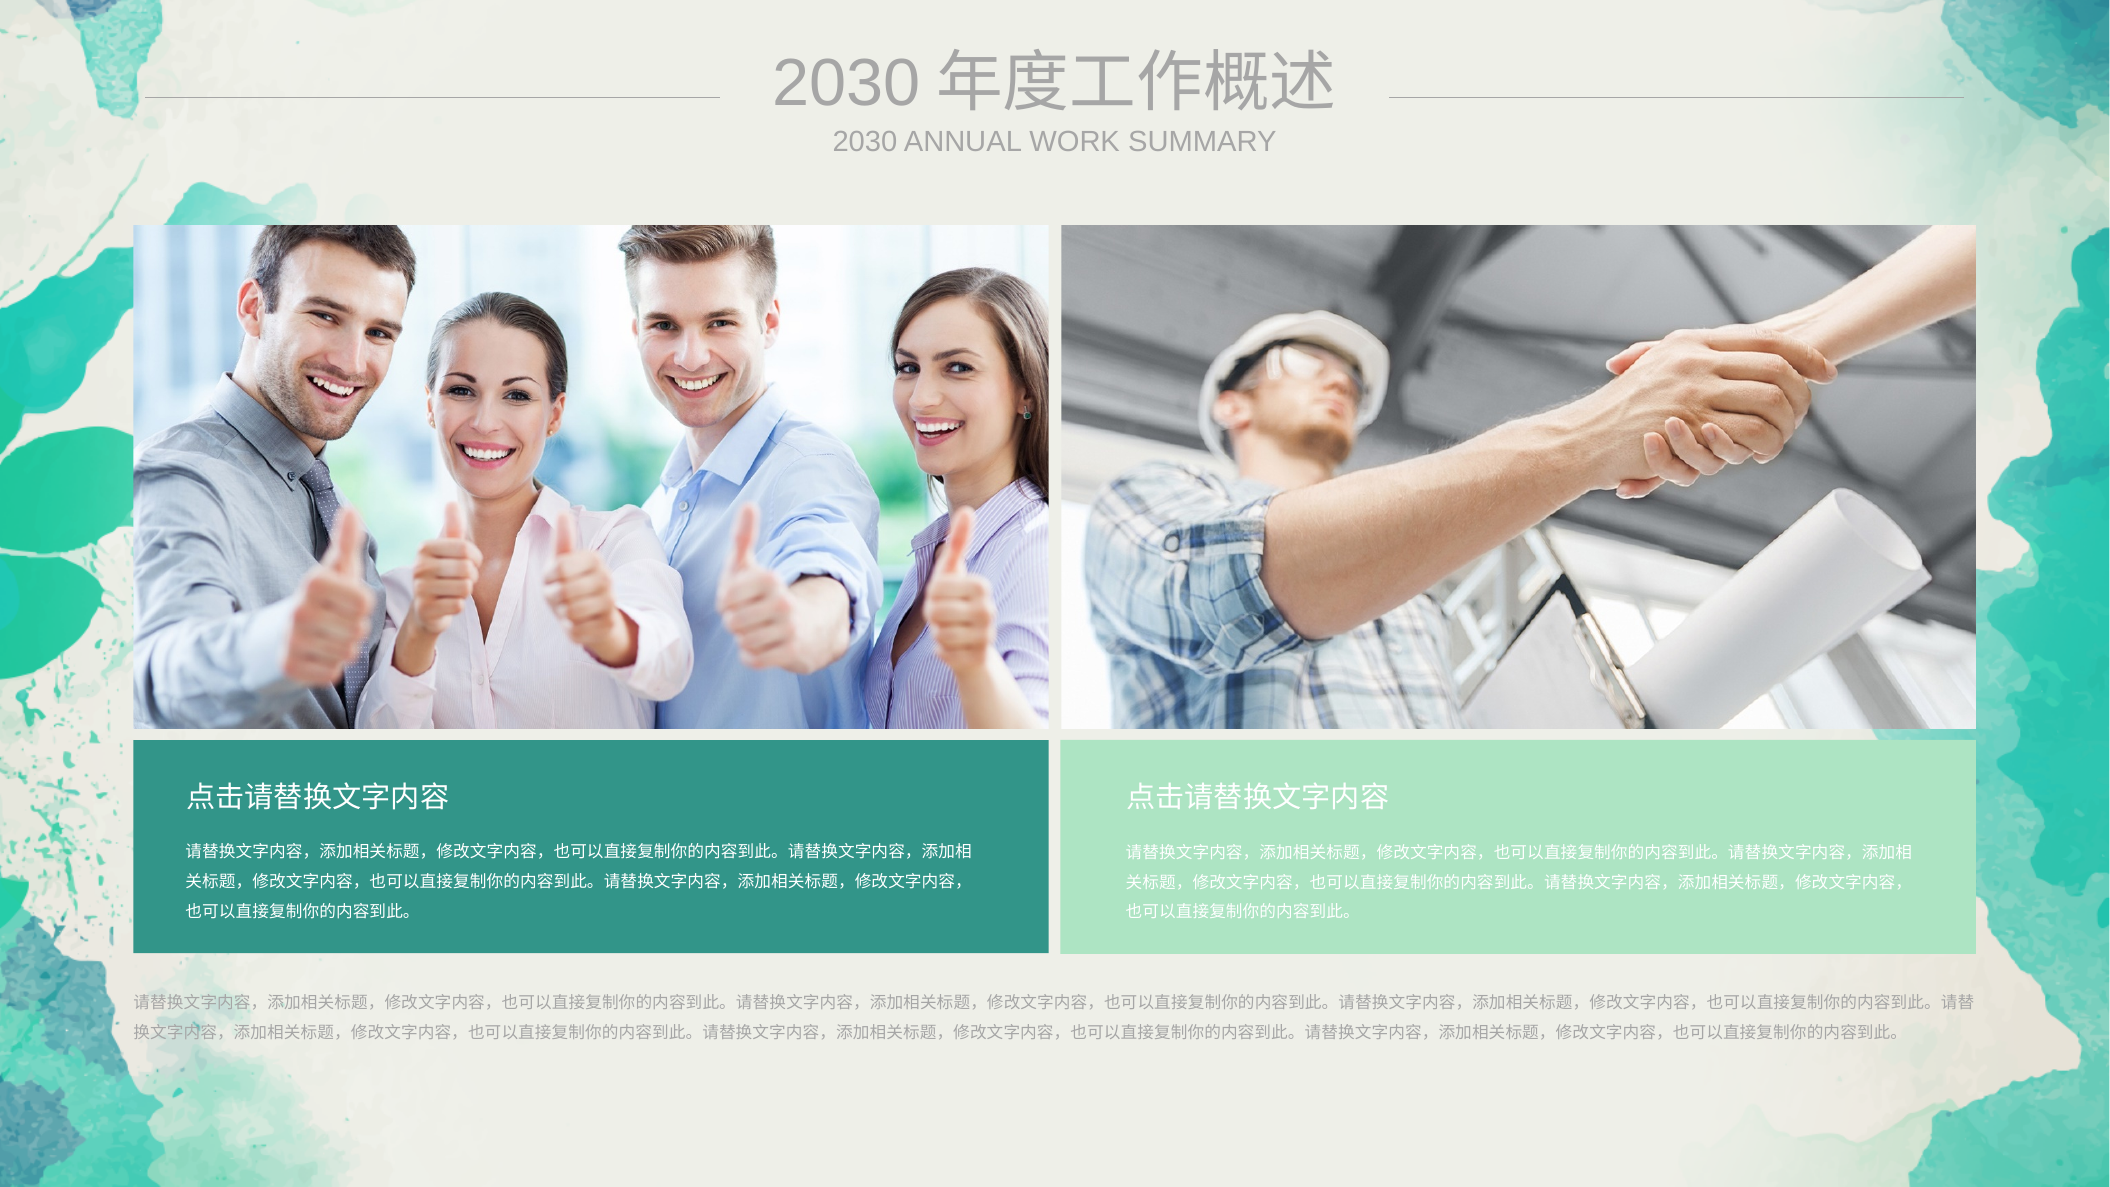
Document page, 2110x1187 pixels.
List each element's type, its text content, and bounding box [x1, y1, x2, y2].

text_box [1059, 739, 1977, 955]
text_box 2030年度工作概述 [730, 98, 1379, 119]
text_box 请替换文字内容，添加相关标题，修改文字内容，也可以直接复制你的内容到此。请替换文字内容，添加相关标题，修改文字内容，也可以直接复制你的内容到此。请替换文字内容，添加相关标题，修改文字内容，也可以直接复制你的内容到此。 [1125, 831, 1929, 922]
text_box 点击请替换文字内容 [1126, 778, 1390, 814]
text_box 请替换文字内容，添加相关标题，修改文字内容，也可以直接复制你的内容到此。请替换文字内容，添加相关标题，修改文字内容，也可以直接复制你的内容到此。请替换文字内容，添加相关标题，修改文字内容，也可以直接复制你的内容到此。 [185, 830, 989, 921]
text_box 点击请替换文字内容 [186, 777, 450, 814]
text_box 请替换文字内容，添加相关标题，修改文字内容，也可以直接复制你的内容到此。请替换文字内容，添加相关标题，修改文字内容，也可以直接复制你的内容到此。请替换文字内容，添加相关标题，修改文字内容，也可以直接复制你的内容到此。请替换文字内容，添加相关标题，修改文字内容，也可以直接复制你的内容到此。请替换文字内容，添加相关标题，修改文字内容，也可以直接复制你的内容到此。请替换文字内容，添加相关标题，修改文字内容，也可以直接复制你的内容到此。 [133, 981, 1976, 1042]
text_box [1060, 224, 1977, 730]
text_box 2030 ANNUAL WORK SUMMARY [824, 122, 1285, 158]
text_box [132, 224, 1050, 730]
picture [0, 0, 2110, 1187]
text_box 2030年度工作概述 [730, 38, 1379, 96]
text_box [132, 739, 1050, 954]
